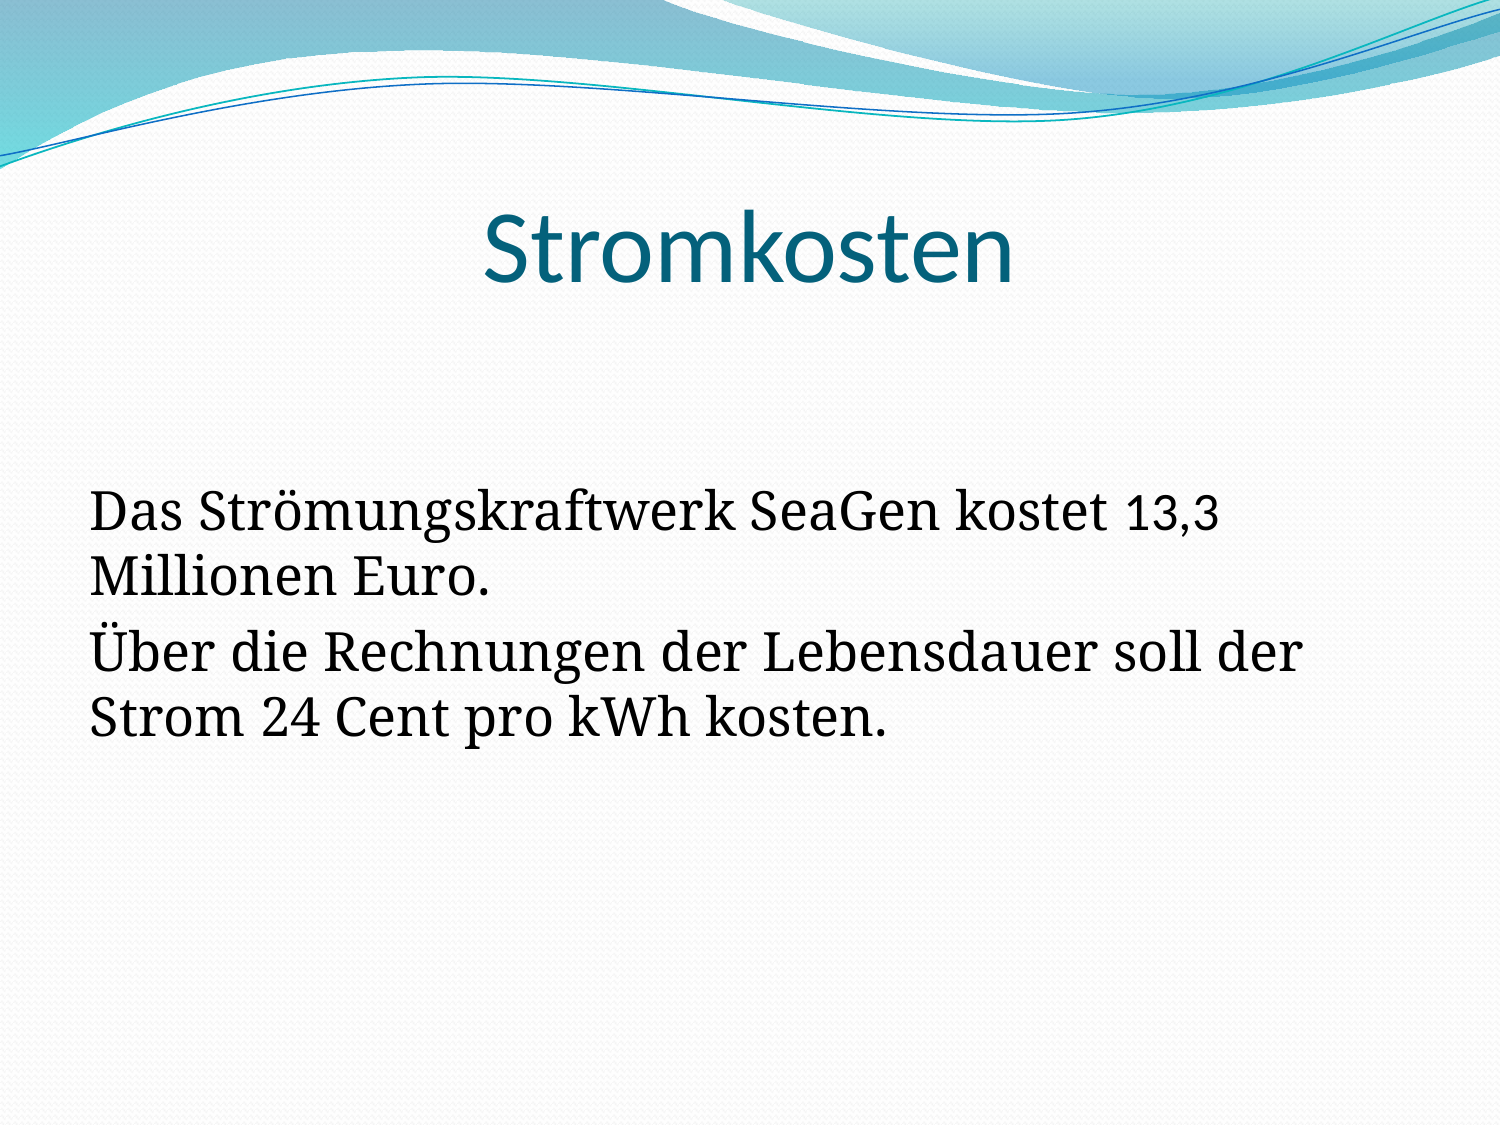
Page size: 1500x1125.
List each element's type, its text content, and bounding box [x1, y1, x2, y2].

title Stromkosten [75, 115, 1425, 303]
list Das Strömungskraftwerk SeaGen kostet 13,3 Millionen Euro. Über die Rechnungen der Lebensdauer soll der Strom 24 Cent pro kWh kosten. [75, 317, 1425, 1038]
